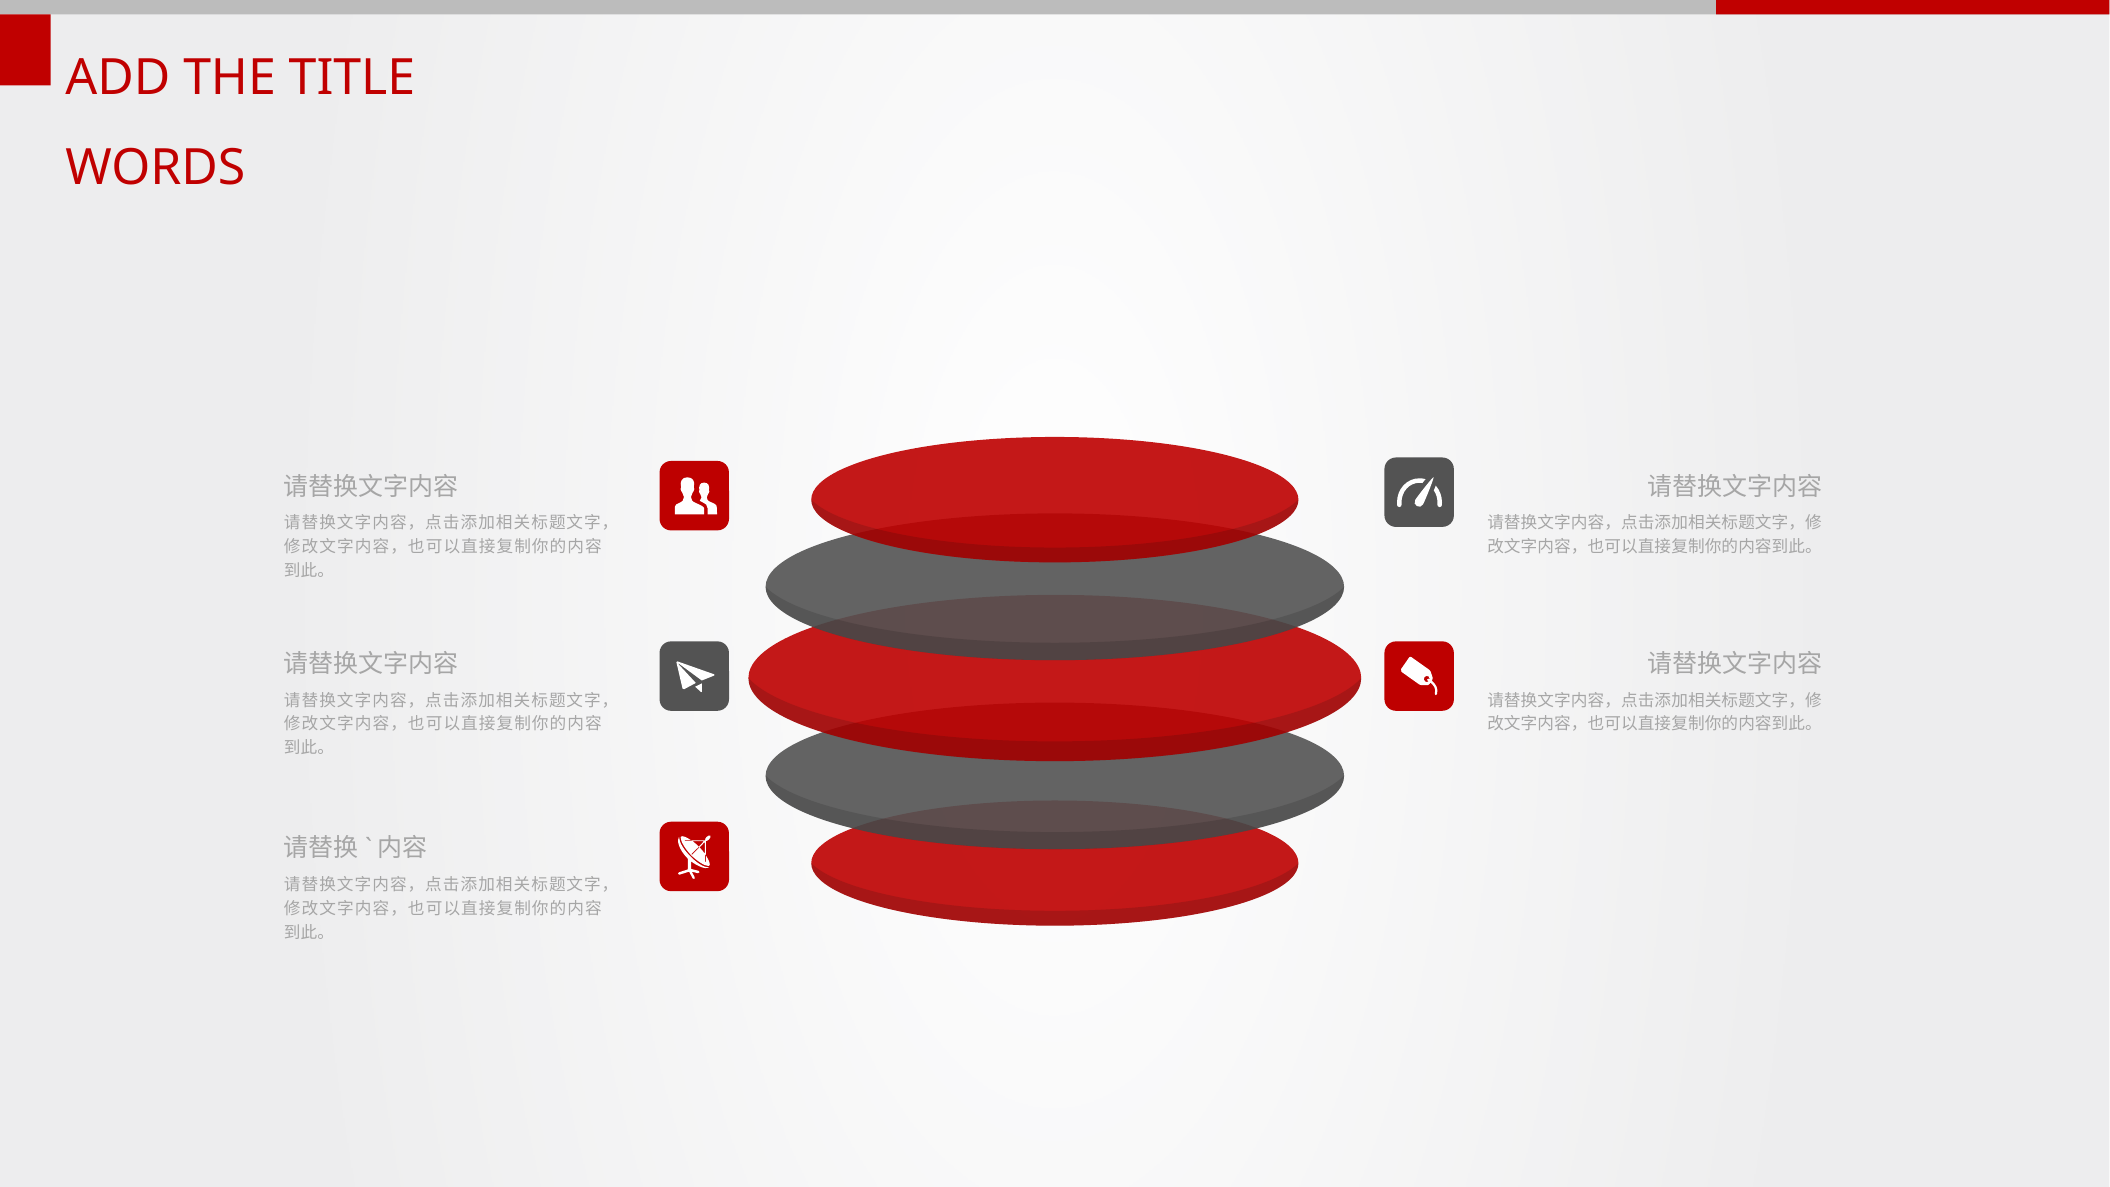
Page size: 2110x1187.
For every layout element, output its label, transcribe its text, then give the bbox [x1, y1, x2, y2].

list 请替换文字内容，点击添加相关标题文字，修改文字内容，也可以直接复制你的内容到此。 [1476, 685, 1823, 740]
list 请替换文字内容，点击添加相关标题文字，修改文字内容，也可以直接复制你的内容到此。 [1476, 508, 1823, 563]
list 请替换文字内容 [283, 635, 499, 685]
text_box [659, 821, 730, 892]
list 请替换文字内容 [1597, 458, 1823, 507]
list 请替换文字内容 [1597, 635, 1823, 684]
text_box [811, 436, 1299, 563]
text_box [1384, 457, 1454, 527]
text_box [765, 513, 1345, 661]
list 请替换文字内容，点击添加相关标题文字，修改文字内容，也可以直接复制你的内容到此。 [283, 685, 603, 742]
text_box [1384, 641, 1454, 711]
list 请替换文字内容 [283, 458, 499, 508]
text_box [765, 762, 1345, 850]
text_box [811, 850, 1299, 926]
list 请替换文字内容，点击添加相关标题文字，修改文字内容，也可以直接复制你的内容到此。 [283, 870, 603, 926]
picture [0, 15, 2110, 1187]
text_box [659, 460, 730, 531]
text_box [0, 0, 2110, 15]
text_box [659, 641, 730, 711]
list 请替换`内容 [283, 819, 499, 870]
list 请替换文字内容，点击添加相关标题文字，修改文字内容，也可以直接复制你的内容到此。 [283, 508, 603, 564]
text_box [748, 594, 1362, 762]
text_box [0, 15, 50, 86]
text_box ADD THE TITLE WORDS [50, 15, 583, 202]
